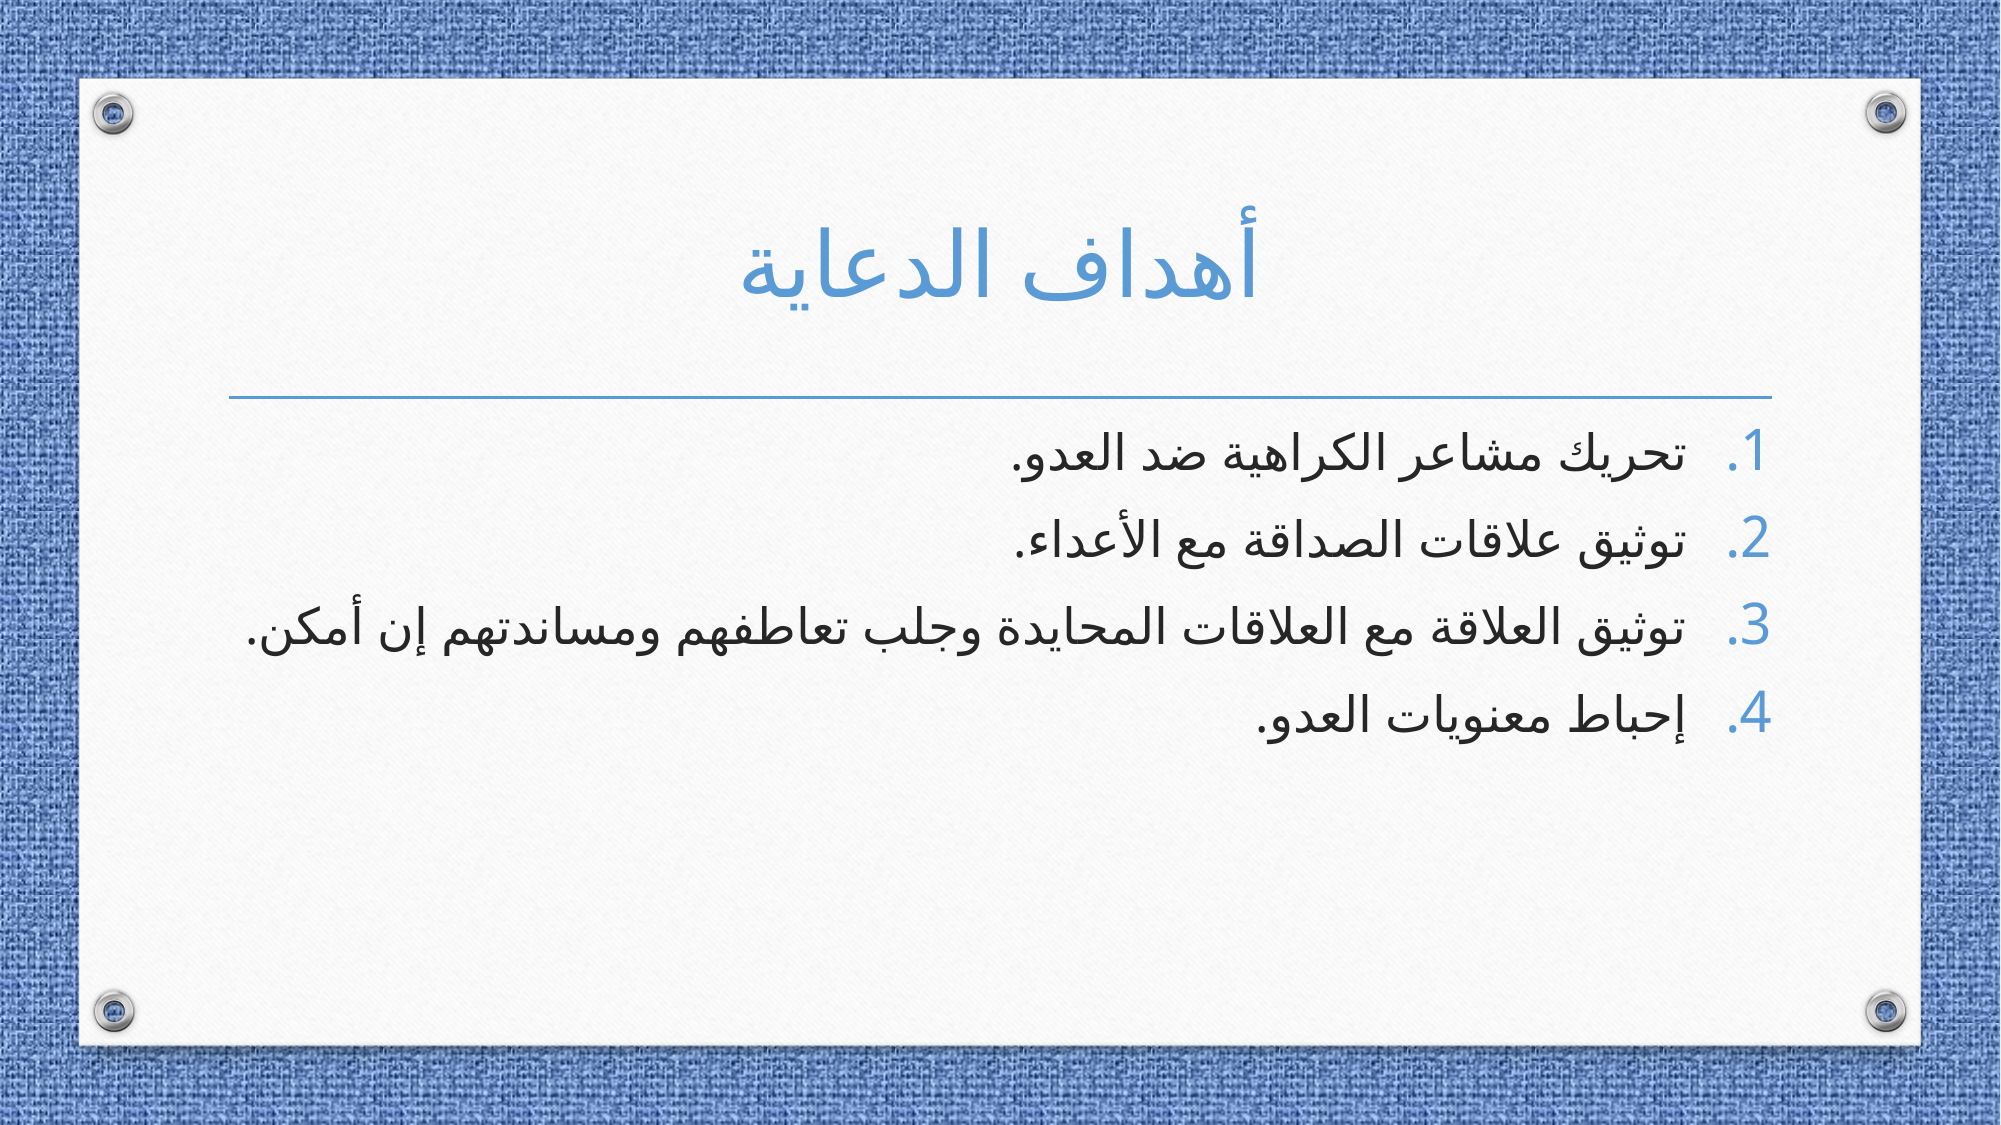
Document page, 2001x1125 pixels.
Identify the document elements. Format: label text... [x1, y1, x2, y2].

title أهداف الدعاية [212, 161, 1788, 375]
picture [0, 0, 2001, 1125]
list تحريك مشاعر الكراهية ضد العدو. توثيق علاقات الصداقة مع الأعداء. توثيق العلاقة مع العلاقات المحايدة وجلب تعاطفهم ومساندتهم إن أمكن. إحباط معنويات العدو. [212, 419, 1788, 964]
